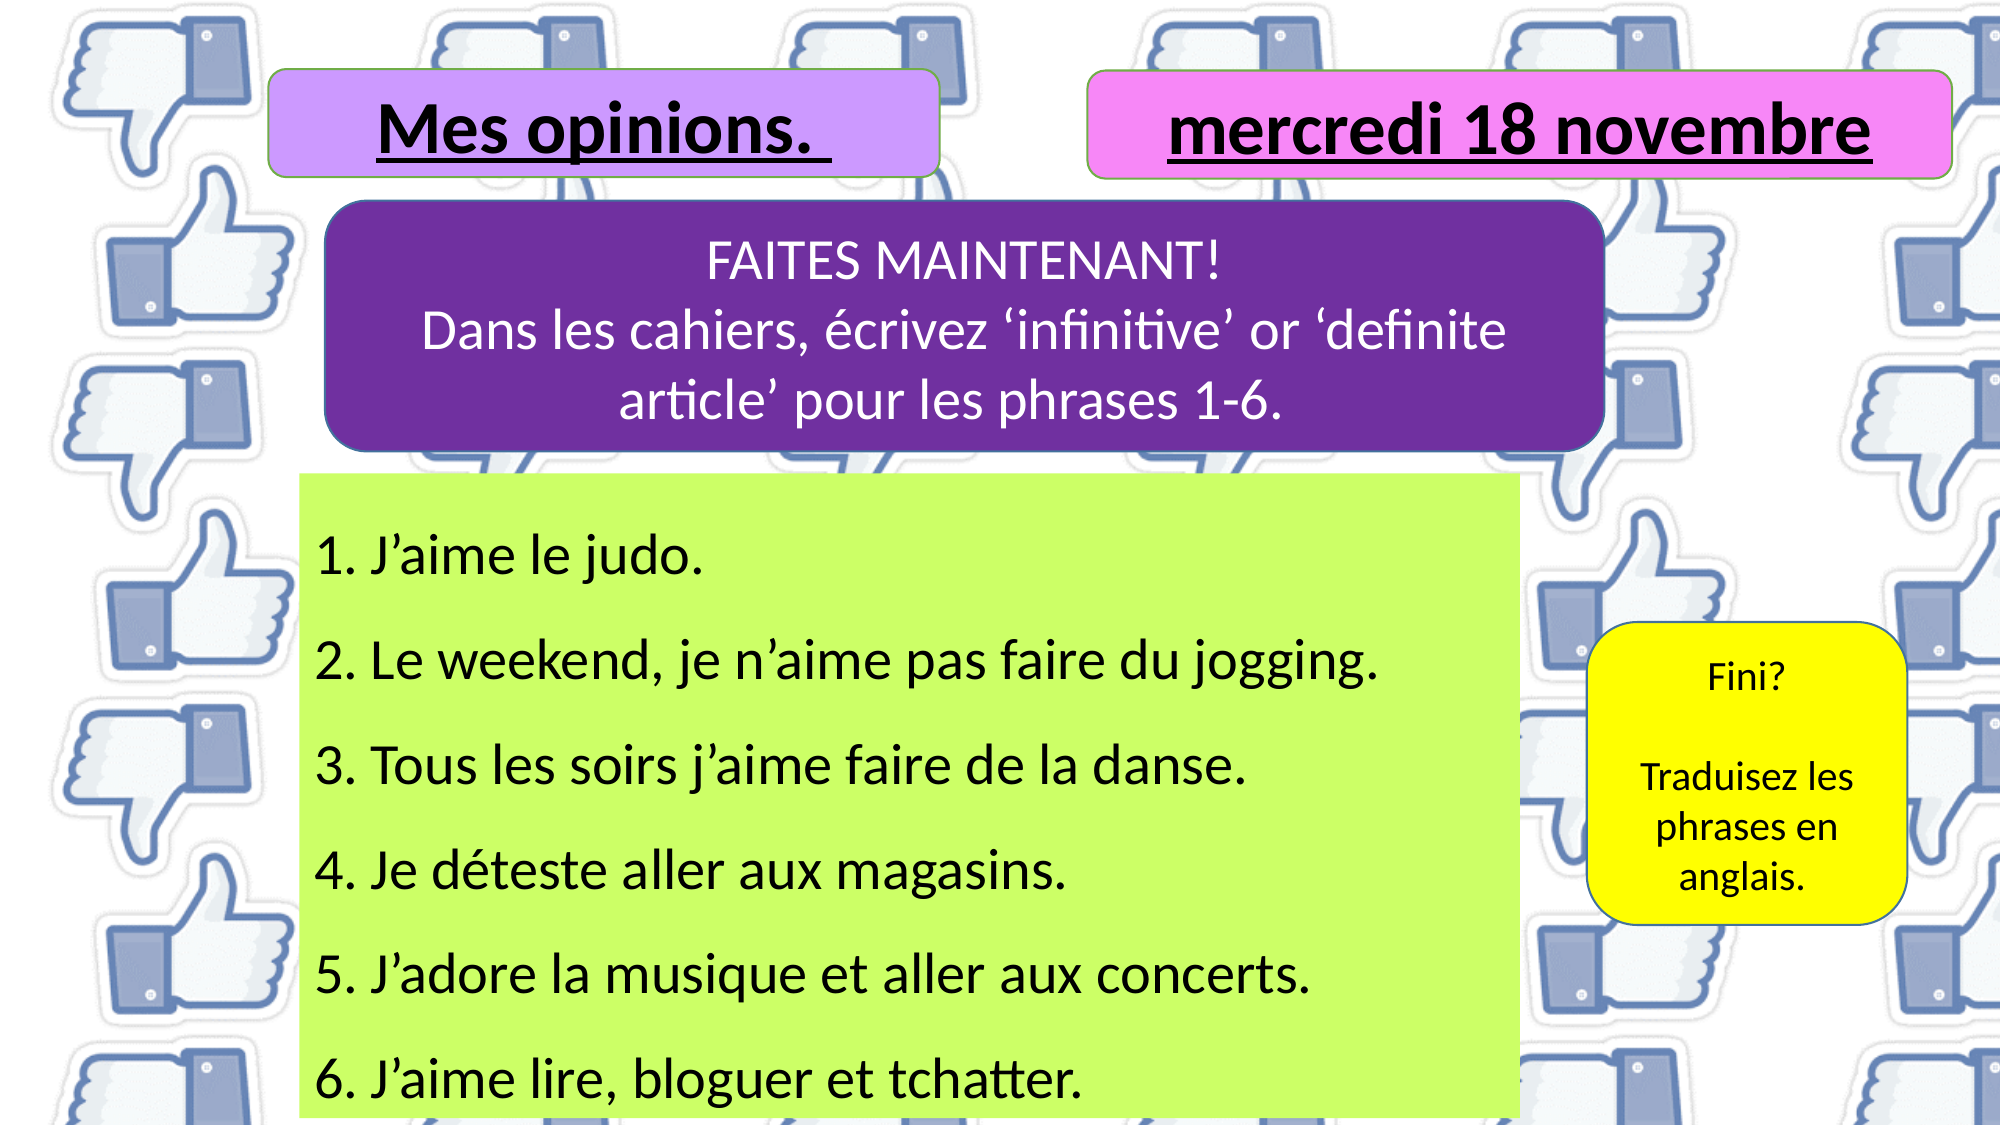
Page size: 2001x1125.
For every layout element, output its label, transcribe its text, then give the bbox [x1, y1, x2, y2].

text_box Fini? Traduisez les phrases en anglais. [1585, 620, 1909, 927]
text_box Learning Intent: To use infinitives and definite articles to give personal opinions. [0, 0, 2000, 1125]
text_box Mes opinions. [267, 68, 941, 179]
text_box mercredi 18 novembre [1086, 69, 1954, 180]
text_box J’aime le judo. Le weekend, je n’aime pas faire du jogging. Tous les soirs j’aime faire de la danse. Je déteste aller aux magasins. J’adore la musique et aller aux concerts. J’aime lire, bloguer et tchatter. [299, 473, 1520, 1119]
text_box FAITES MAINTENANT! Dans les cahiers, écrivez ‘infinitive’ or ‘definite article’ pour les phrases 1-6. [323, 199, 1606, 453]
